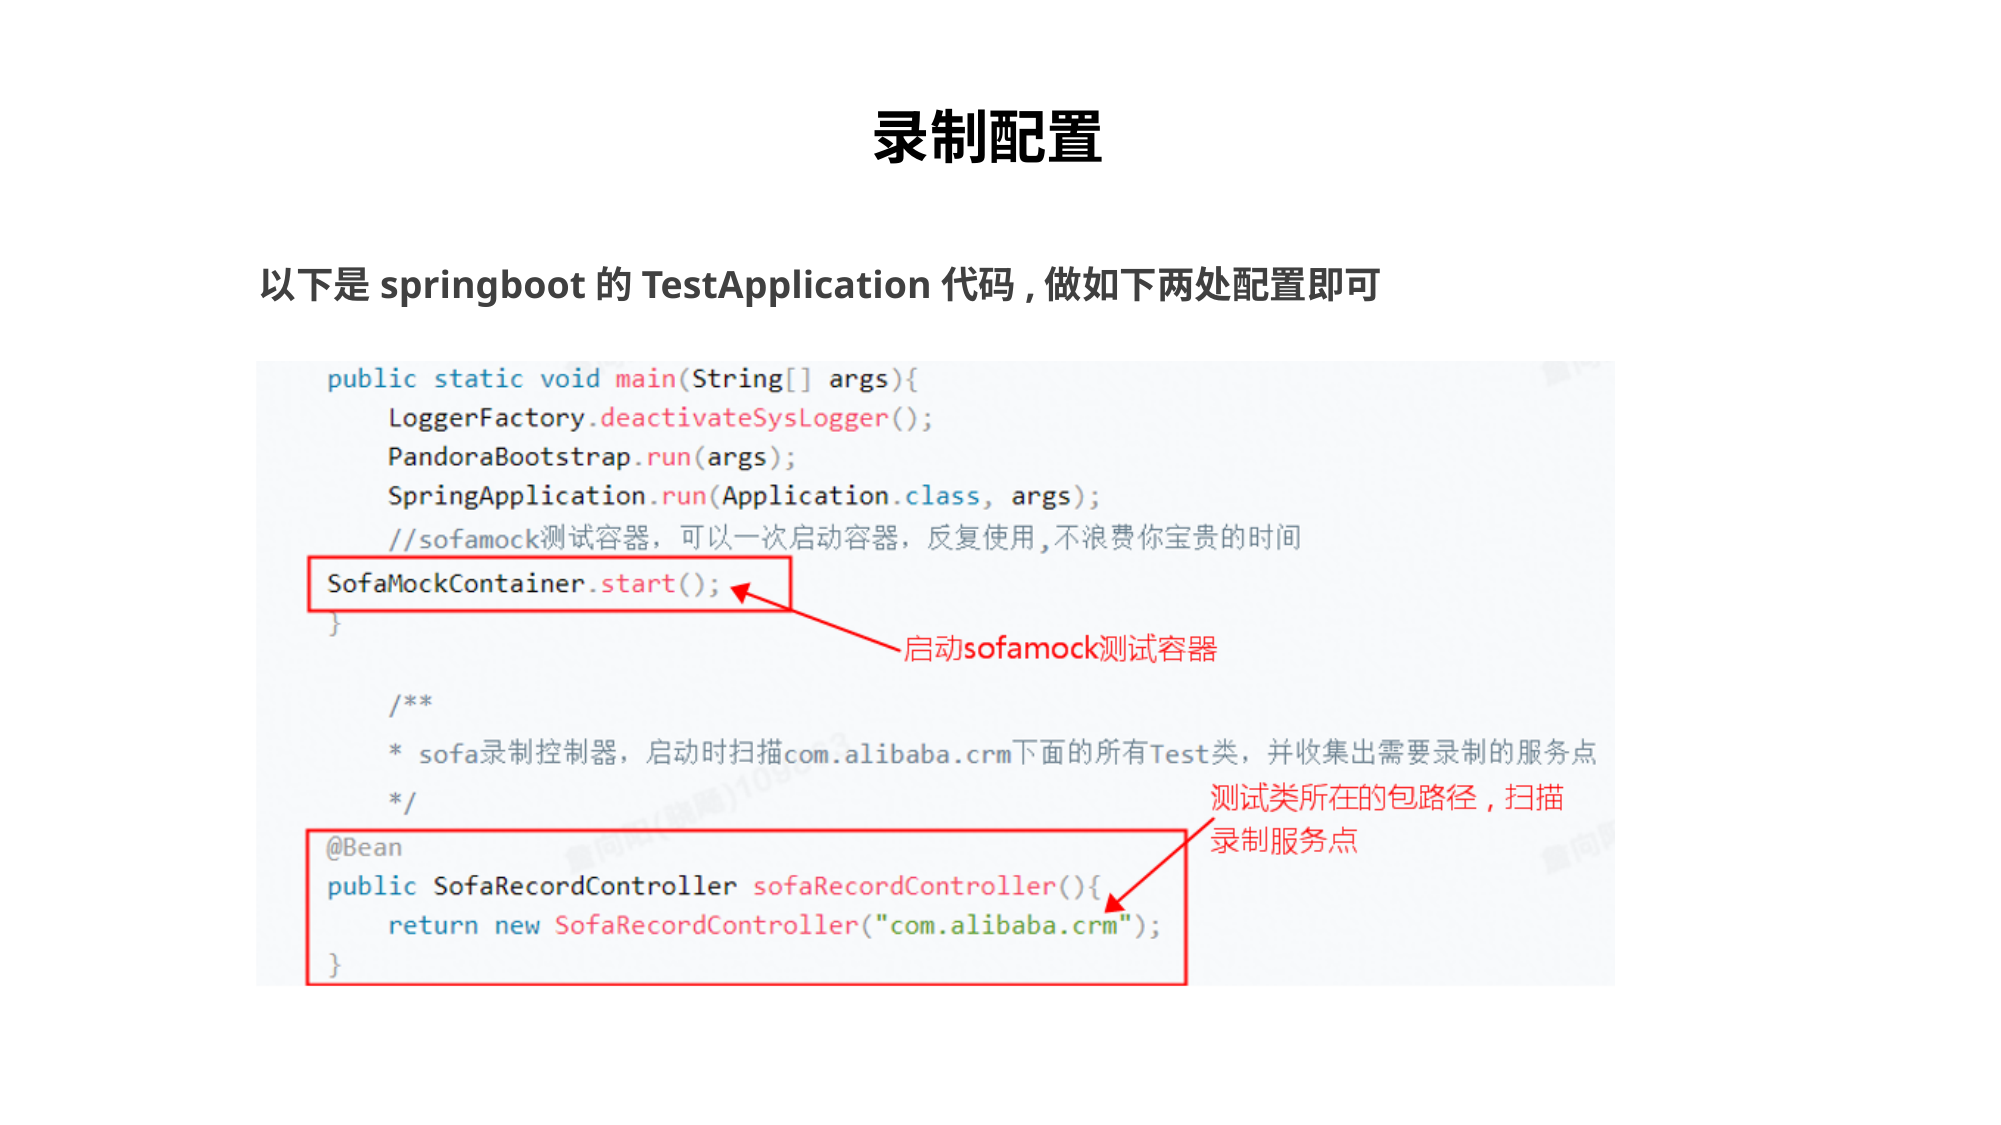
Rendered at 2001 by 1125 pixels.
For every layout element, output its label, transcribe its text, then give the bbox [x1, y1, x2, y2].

picture [255, 361, 1615, 989]
text_box 录制配置 [208, 95, 1769, 185]
text_box 以下是springboot的TestApplication代码,做如下两处配置即可 [244, 253, 1698, 314]
